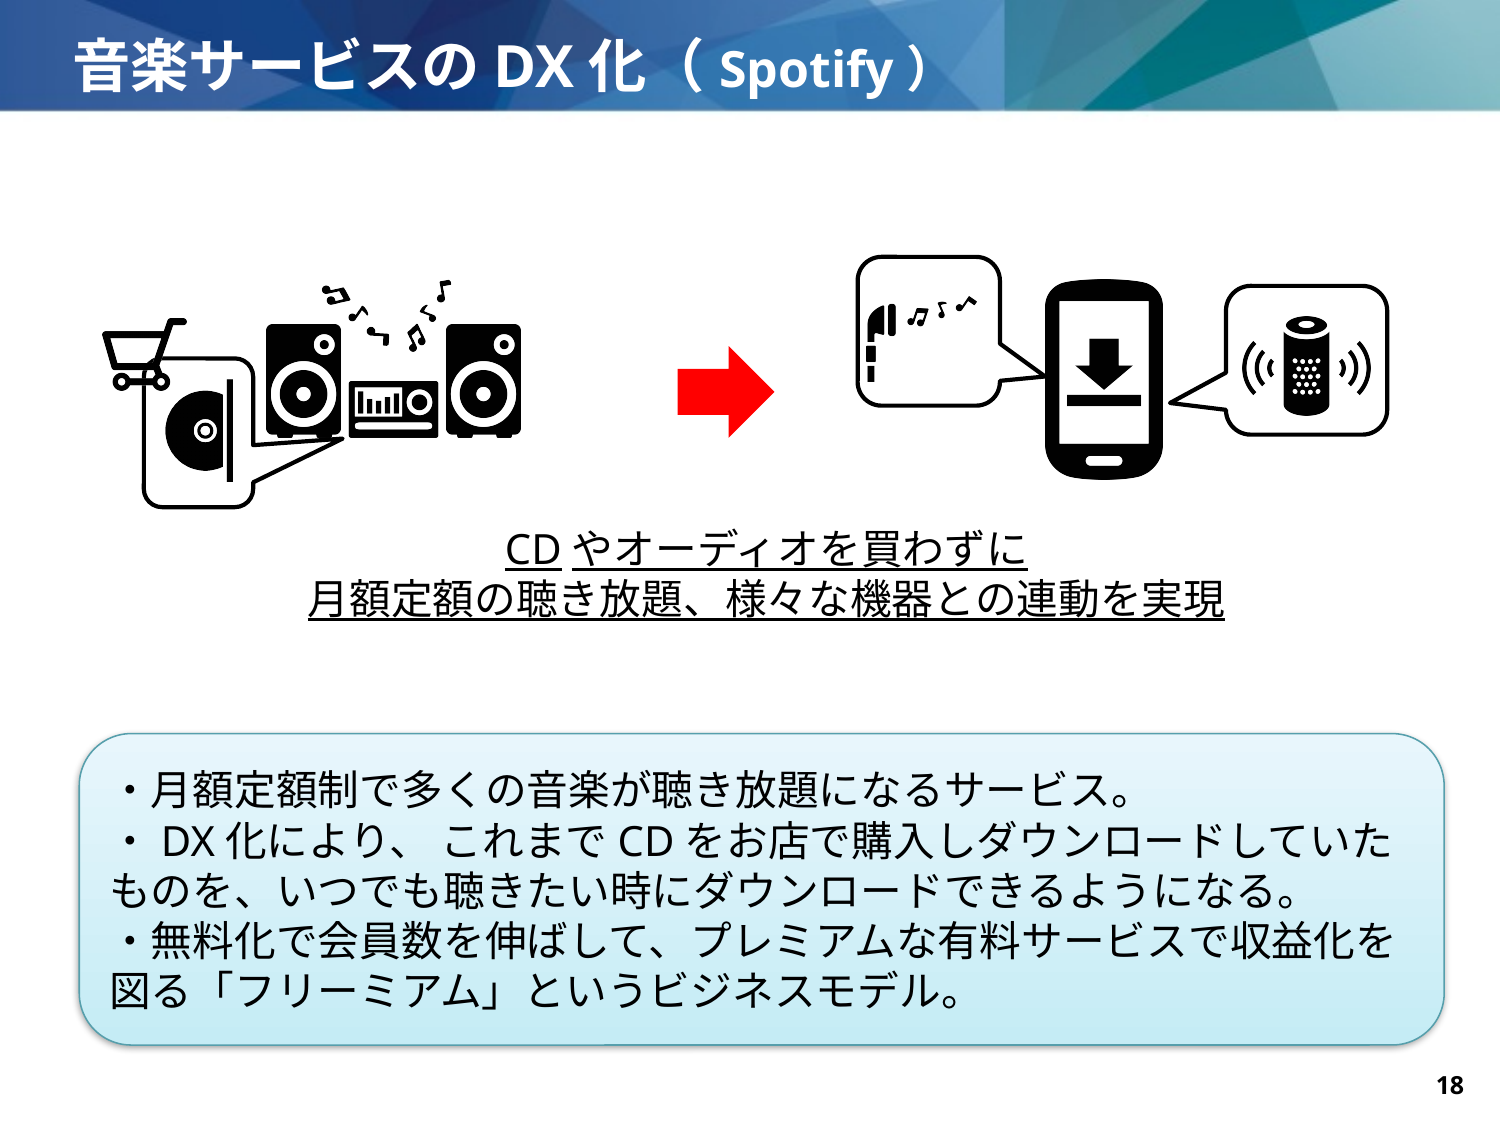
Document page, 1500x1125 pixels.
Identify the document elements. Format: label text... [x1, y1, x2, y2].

text_box [855, 254, 1040, 408]
text_box [141, 356, 331, 510]
text_box [675, 344, 777, 440]
text_box ・月額定額制で多くの音楽が聴き放題になるサービス。 ・DX化により、 これまでCDをお店で購入しダウンロードしていたものを、いつでも聴きたい時にダウンロードできるようになる。 ・無料化で会員数を伸ばして、プレミアムな有料サービスで収益化を図る「フリーミアム」というビジネスモデル。 [78, 732, 1445, 1046]
title 音楽サービスのDX化（Spotify） [57, 21, 1441, 89]
text_box [1167, 283, 1390, 437]
picture [0, 0, 1500, 1125]
text_box CDやオーディオを買わずに 月額定額の聴き放題、様々な機器との連動を実現 [292, 515, 1241, 631]
